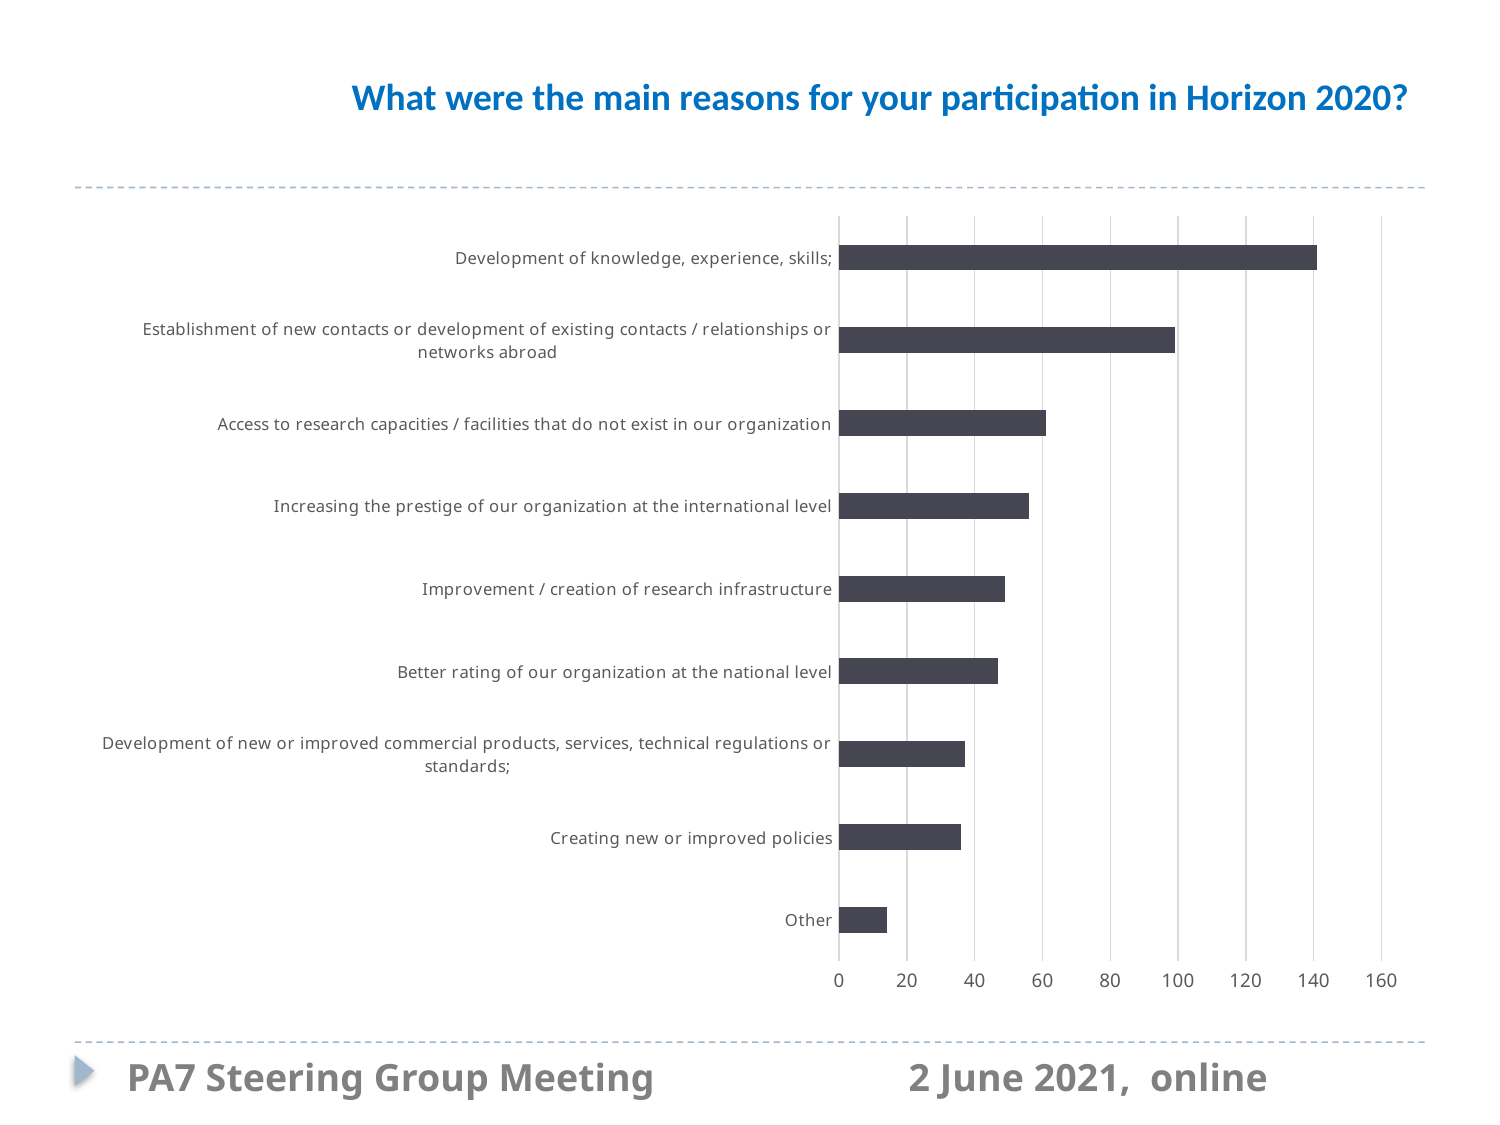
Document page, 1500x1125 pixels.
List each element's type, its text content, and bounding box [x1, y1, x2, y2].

title What were the main reasons for your participation in Horizon 2020? [75, 24, 1425, 126]
chart [74, 199, 1426, 1011]
text_box PA7 Steering Group Meeting 2 June 2021, online [112, 1046, 1471, 1107]
